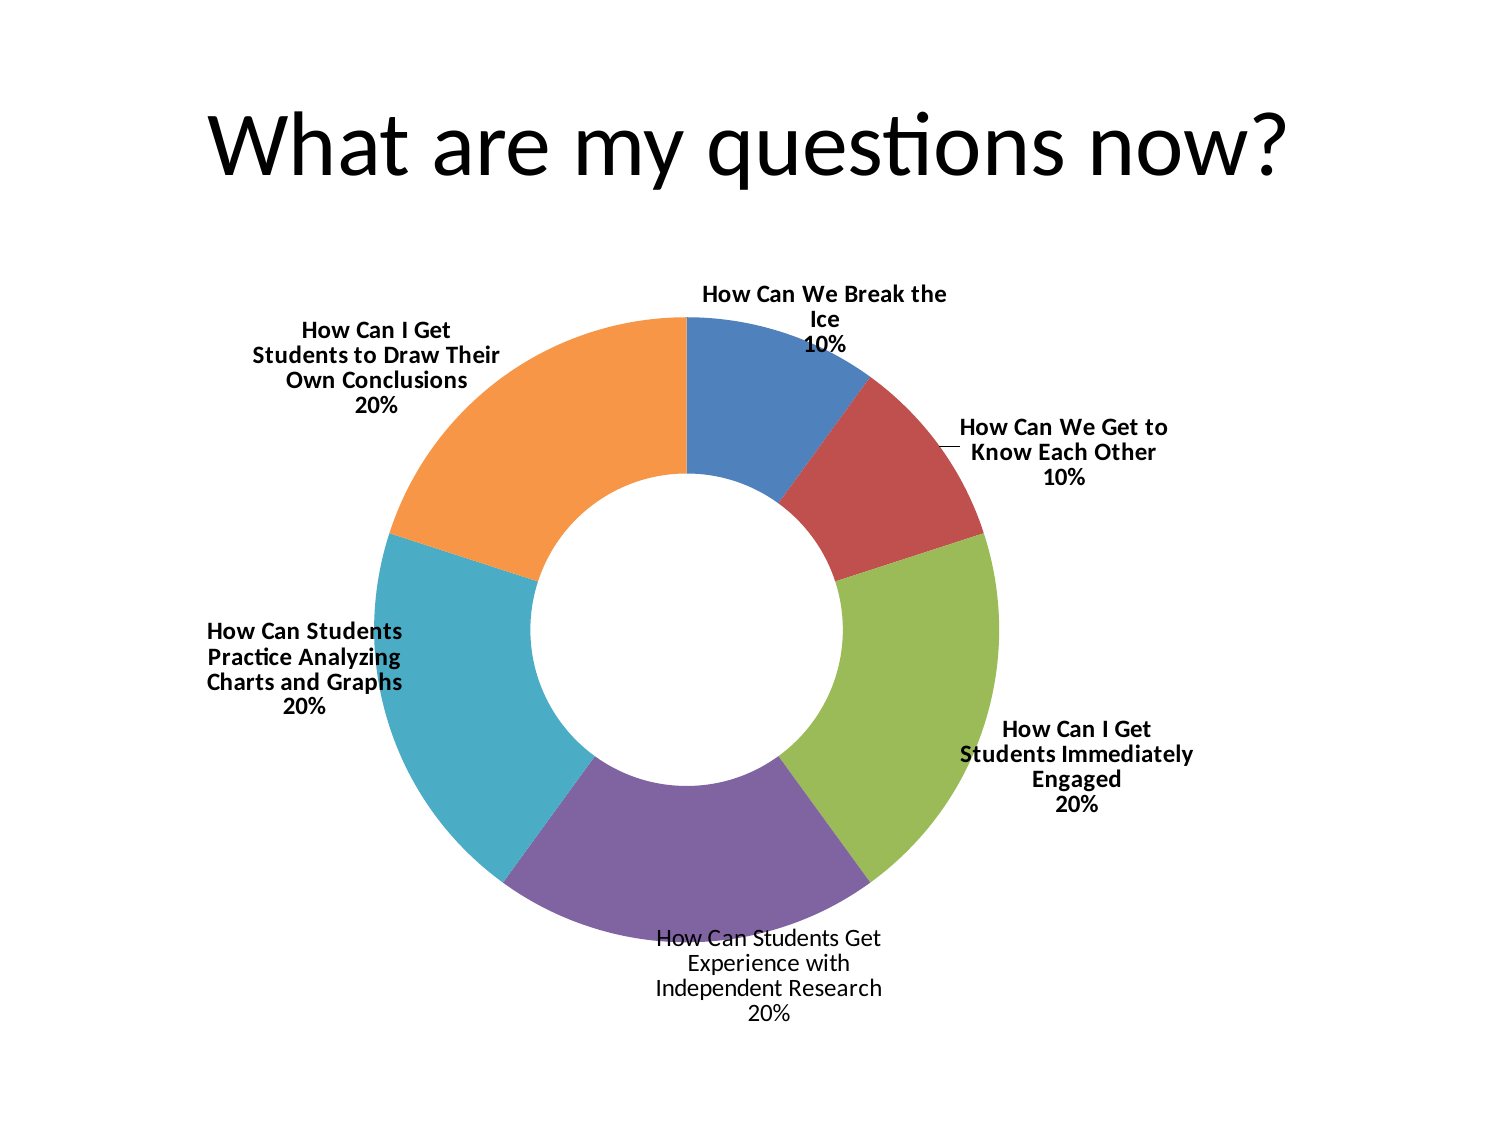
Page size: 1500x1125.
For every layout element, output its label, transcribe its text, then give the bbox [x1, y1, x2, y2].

chart [74, 232, 1426, 1076]
title What are my questions now? [75, 45, 1425, 231]
